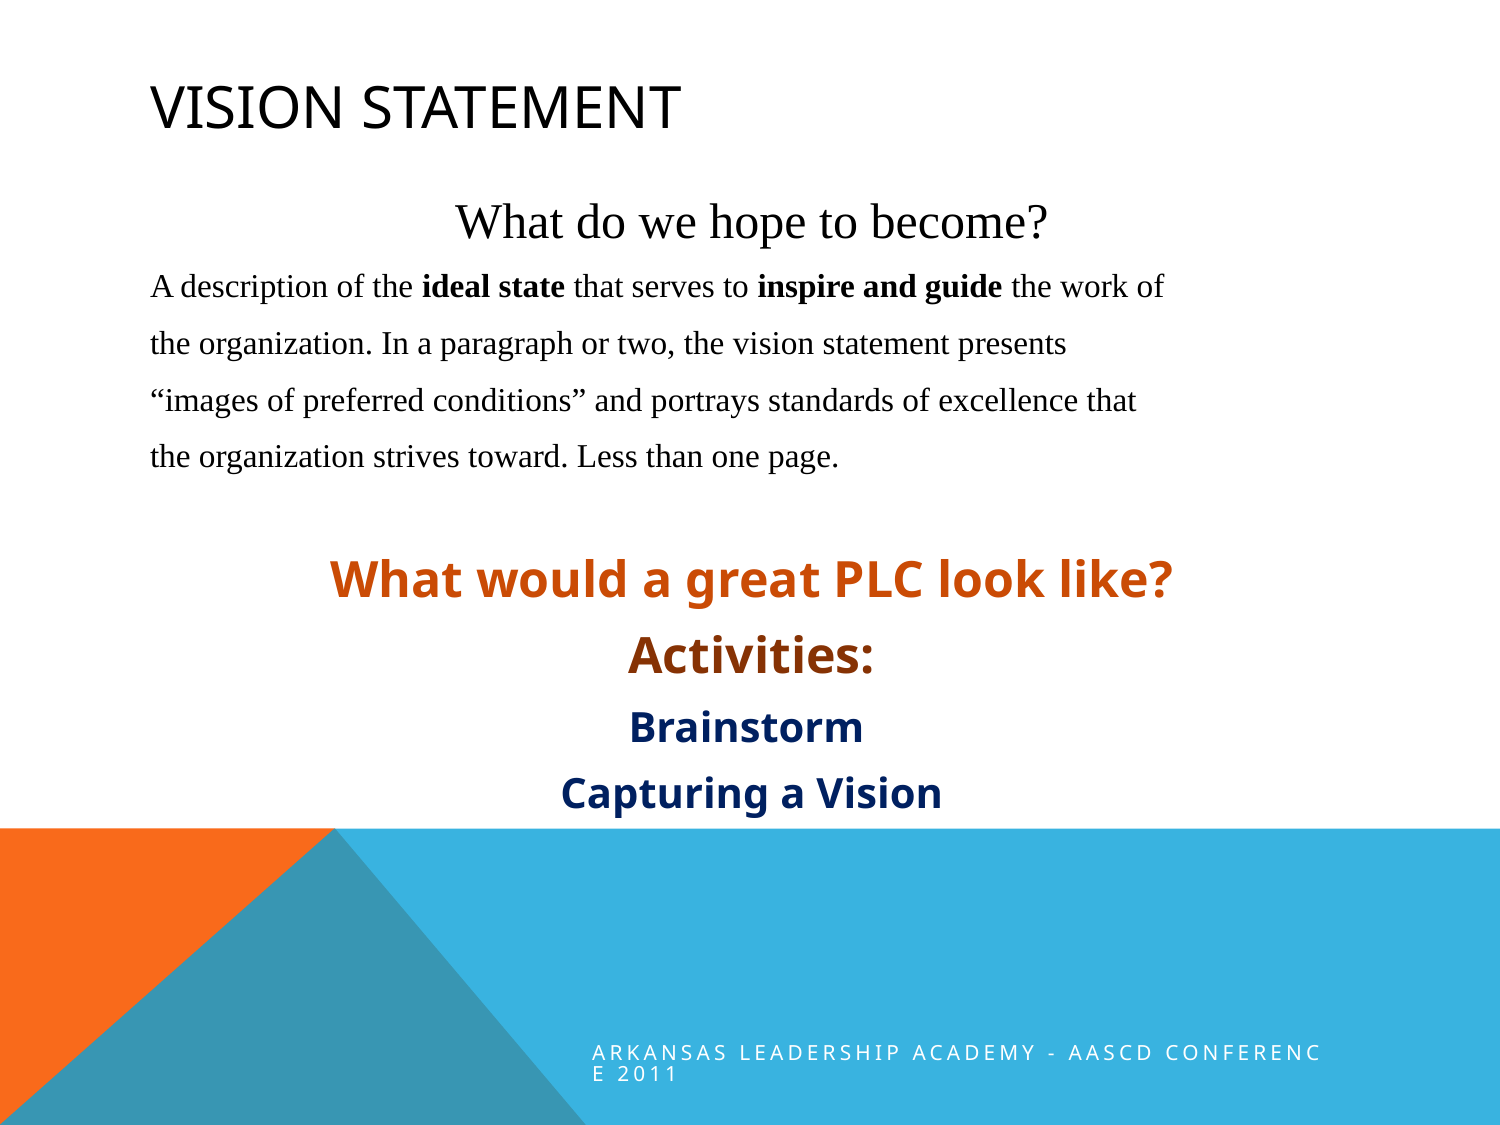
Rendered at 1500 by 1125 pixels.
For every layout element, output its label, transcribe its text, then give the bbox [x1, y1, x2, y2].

title Vision statement [135, 60, 1369, 150]
list What do we hope to become? A description of the ideal state that serves to inspire and guide the work of the organization. In a paragraph or two, the vision statement presents “images of preferred conditions” and portrays standards of excellence that the organization strives toward. Less than one page. What would a great PLC look like? Activities: Brainstorm Capturing a Vision [135, 180, 1369, 825]
footer Arkansas Leadership Academy - AASCD Conference 2011 [577, 1031, 1352, 1076]
